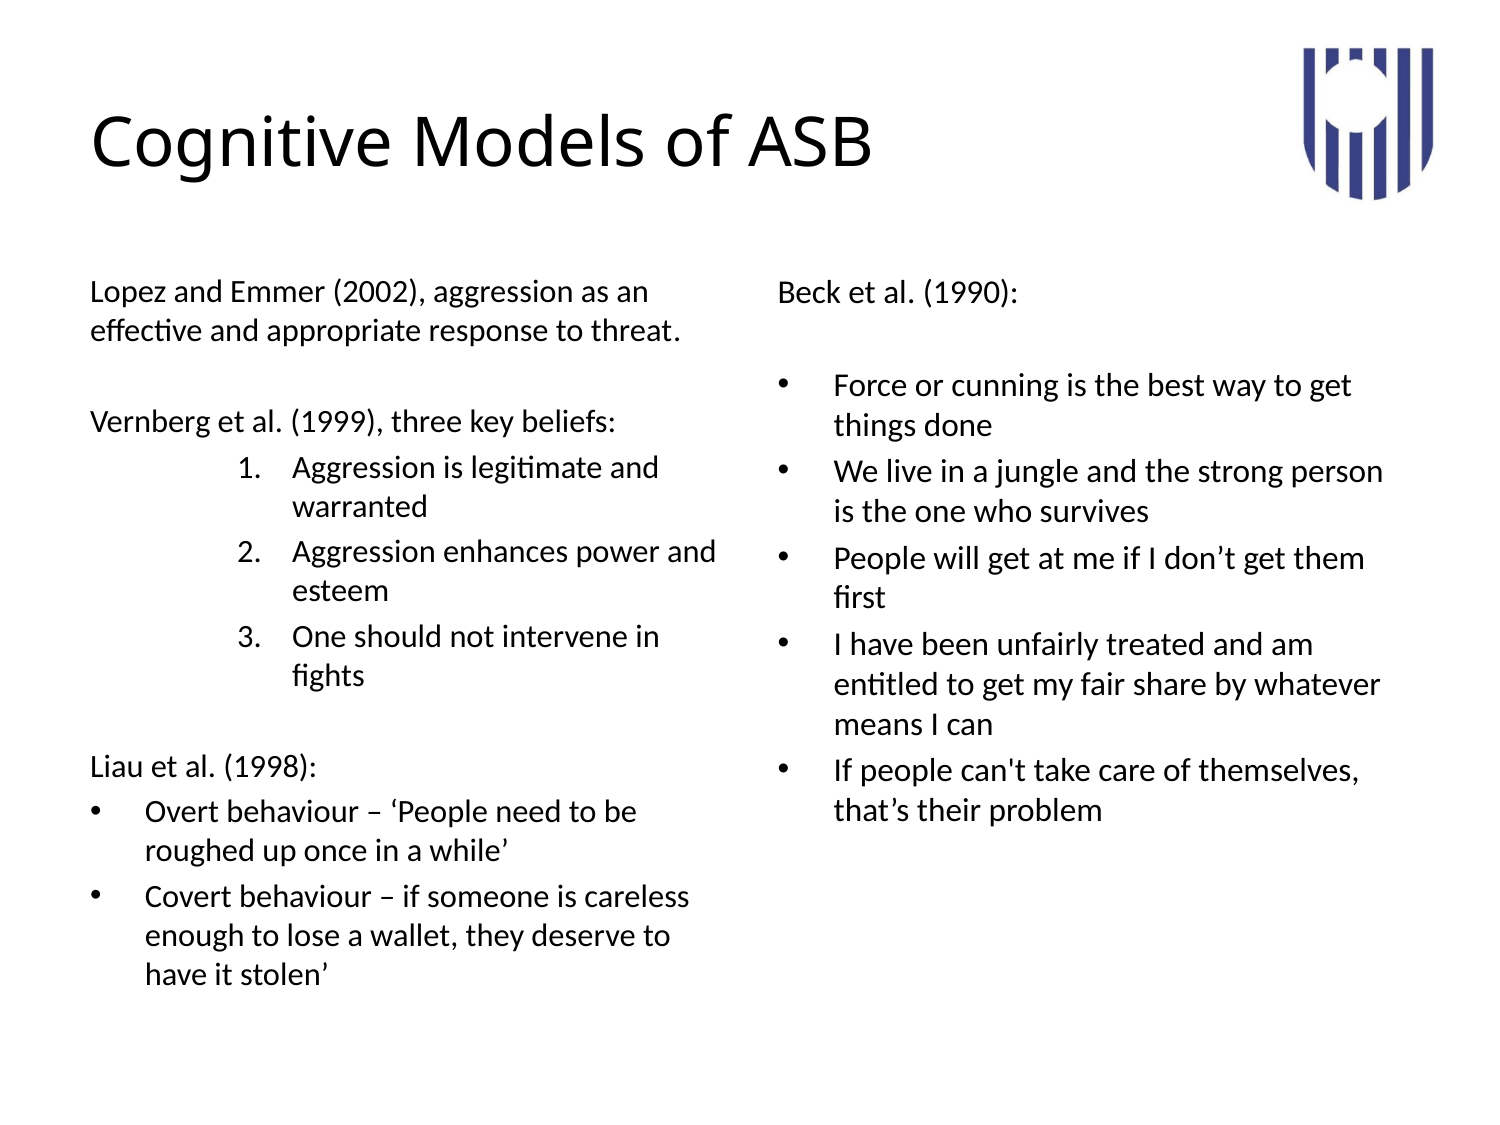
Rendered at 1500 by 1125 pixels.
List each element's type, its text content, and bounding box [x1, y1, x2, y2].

list Lopez and Emmer (2002), aggression as an effective and appropriate response to threat. Vernberg et al. (1999), three key beliefs: Aggression is legitimate and warranted Aggression enhances power and esteem One should not intervene in fights Liau et al. (1998): Overt behaviour – ‘People need to be roughed up once in a while’ Covert behaviour – if someone is careless enough to lose a wallet, they deserve to have it stolen’ [75, 262, 738, 1005]
list Beck et al. (1990): Force or cunning is the best way to get things done We live in a jungle and the strong person is the one who survives People will get at me if I don’t get them first I have been unfairly treated and am entitled to get my fair share by whatever means I can If people can't take care of themselves, that’s their problem [762, 262, 1425, 1005]
title Cognitive Models of ASB [75, 45, 1425, 233]
picture [1250, 11, 1488, 248]
